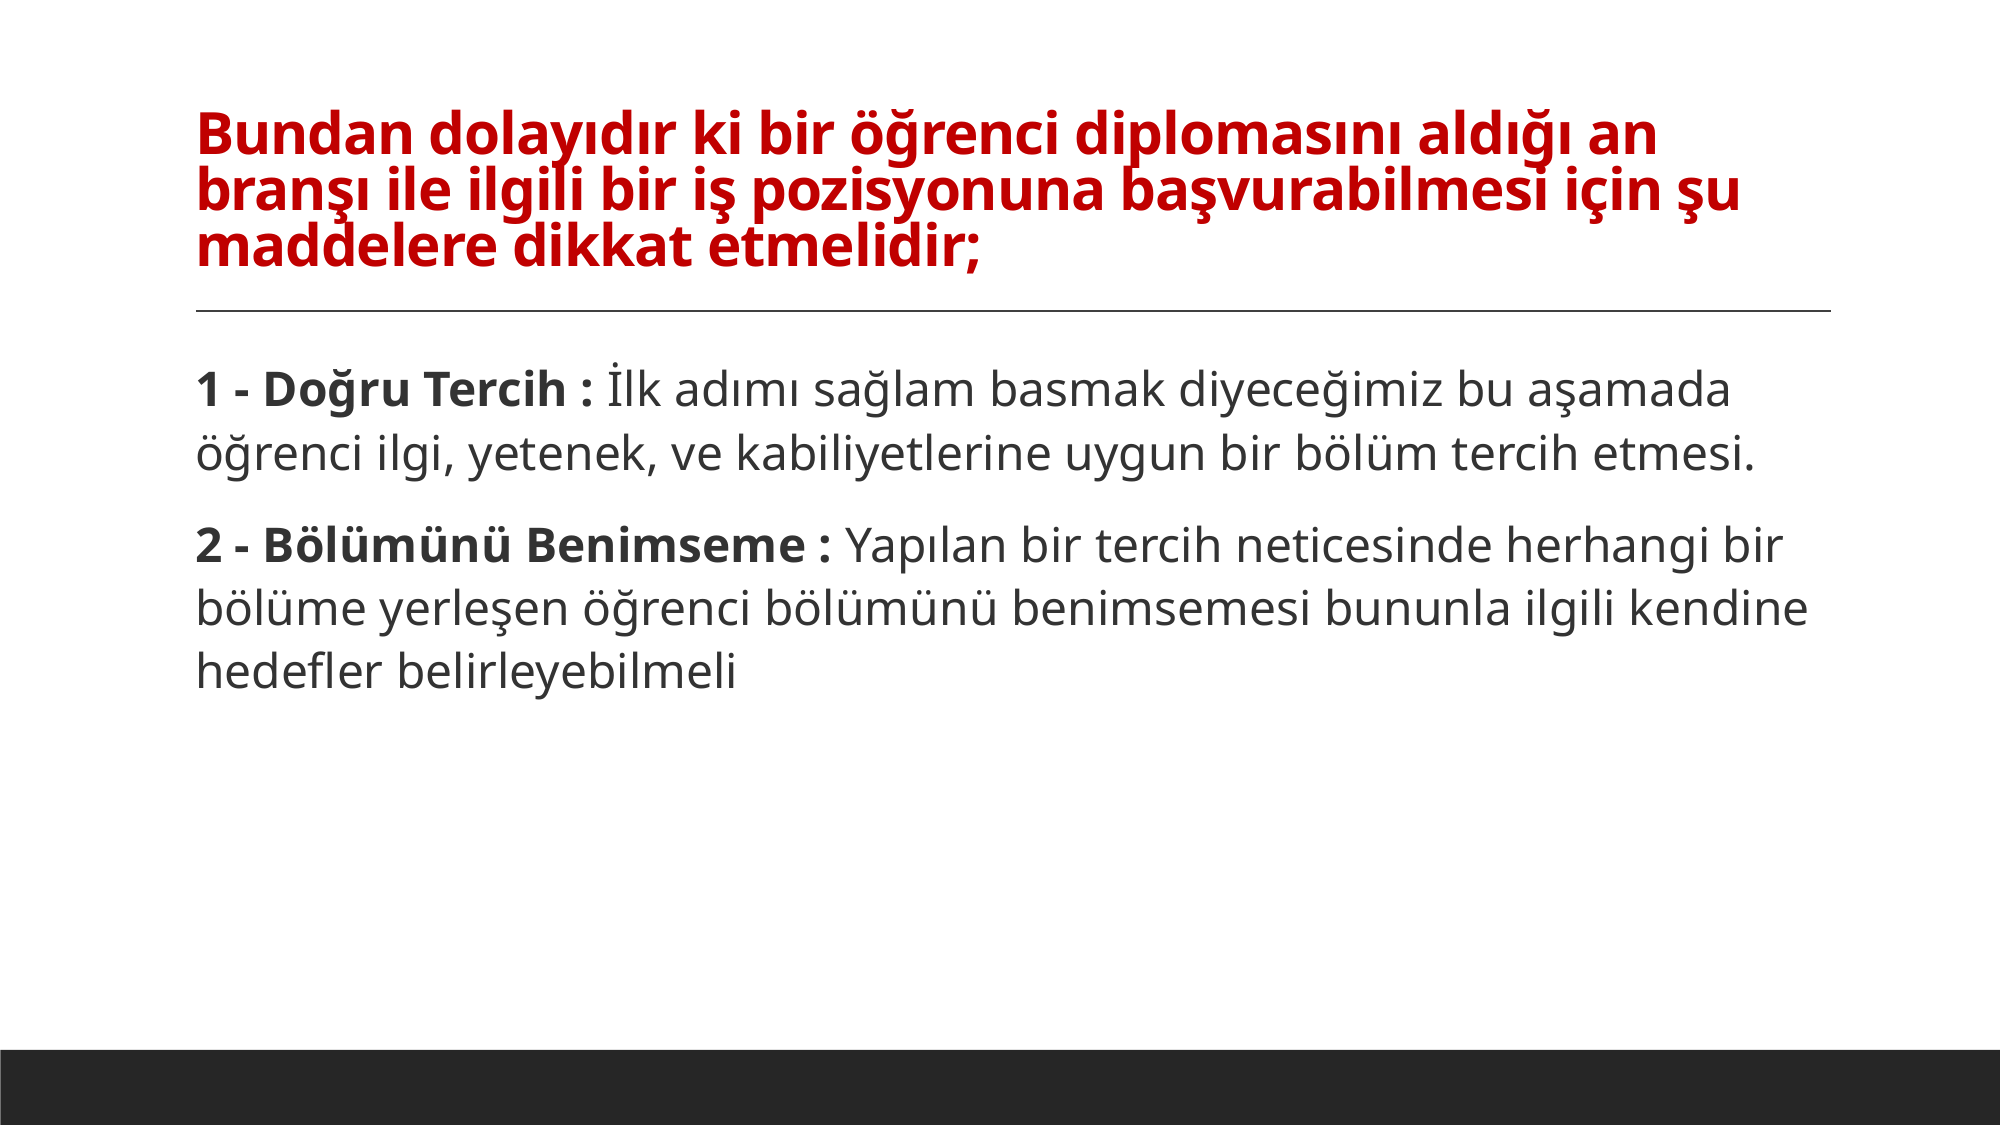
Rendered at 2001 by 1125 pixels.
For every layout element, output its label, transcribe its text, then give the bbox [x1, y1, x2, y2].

title Bundan dolayıdır ki bir öğrenci diplomasını aldığı an branşı ile ilgili bir iş pozisyonuna başvurabilmesi için şu maddelere dikkat etmelidir; [180, 47, 1830, 285]
list 1 - Doğru Tercih : İlk adımı sağlam basmak diyeceğimiz bu aşamada öğrenci ilgi, yetenek, ve kabiliyetlerine uygun bir bölüm tercih etmesi. 2 - Bölümünü Benimseme : Yapılan bir tercih neticesinde herhangi bir bölüme yerleşen öğrenci bölümünü benimsemesi bununla ilgili kendine hedefler belirleyebilmeli [180, 345, 1830, 963]
